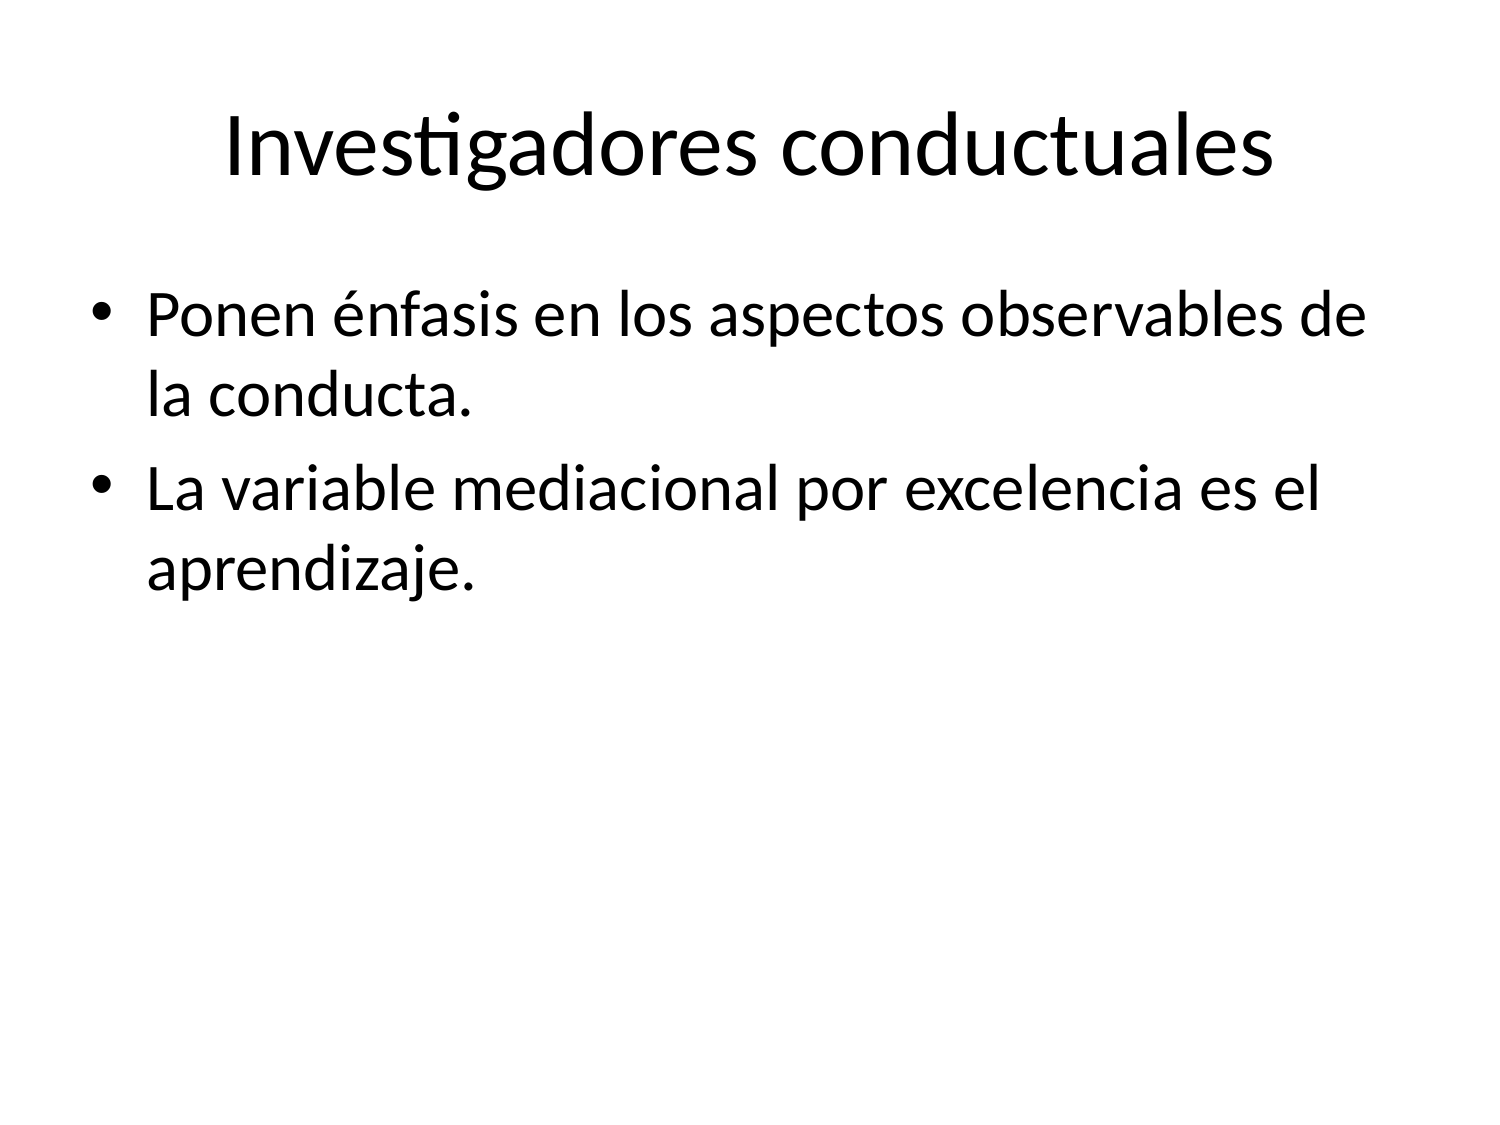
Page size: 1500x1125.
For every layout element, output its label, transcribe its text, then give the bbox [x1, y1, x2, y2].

title Investigadores conductuales [75, 45, 1425, 233]
list Ponen énfasis en los aspectos observables de la conducta. La variable mediacional por excelencia es el aprendizaje. [75, 262, 1425, 1005]
